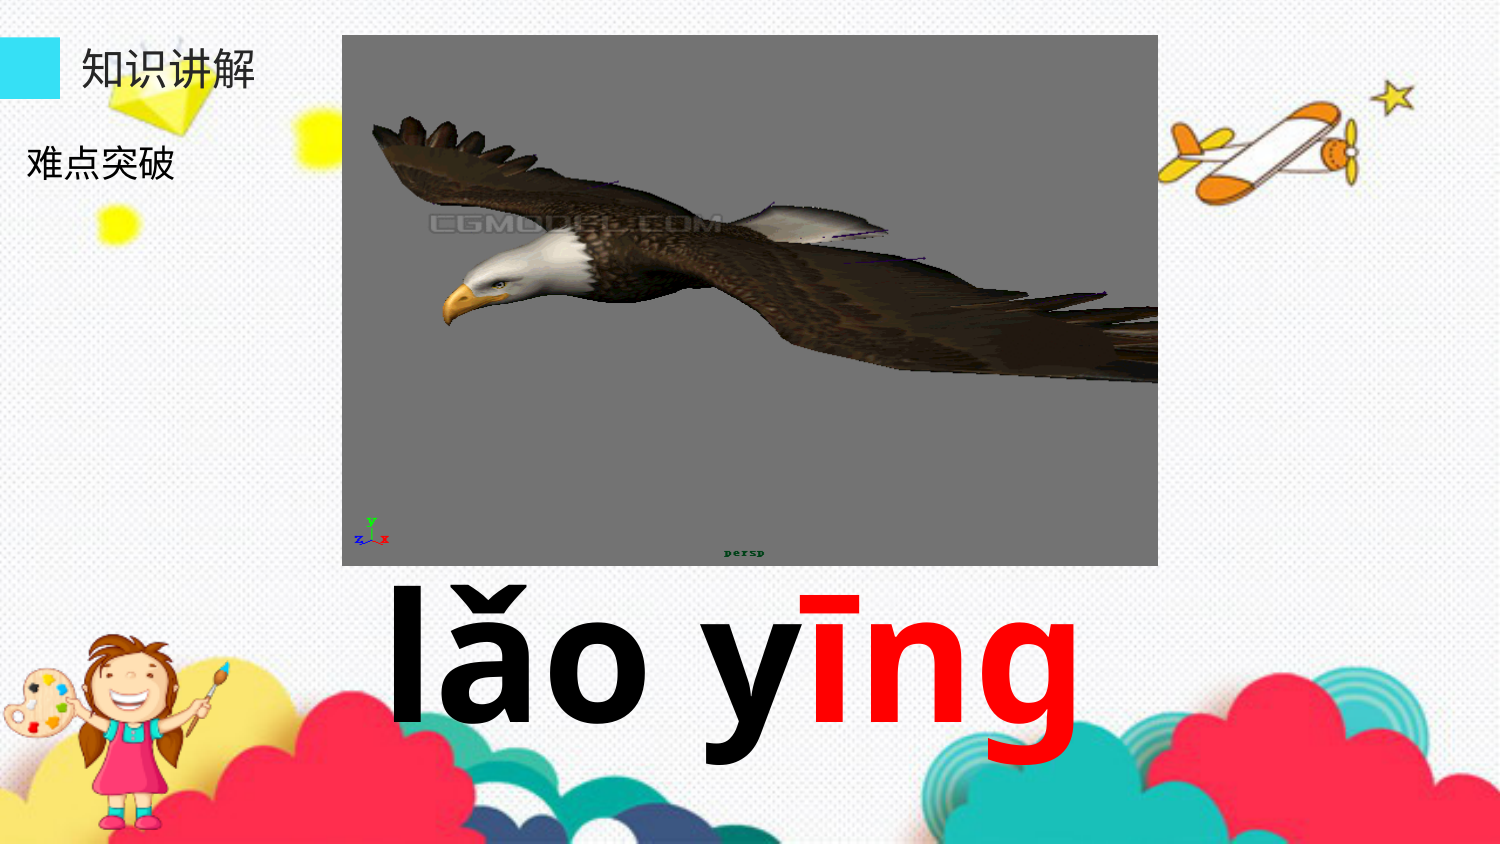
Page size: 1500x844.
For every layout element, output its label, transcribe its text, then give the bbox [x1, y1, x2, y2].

picture [0, 0, 1500, 844]
text_box 知识讲解 [69, 35, 298, 100]
text_box [0, 36, 61, 100]
text_box lǎo yīnɡ [368, 566, 1132, 765]
text_box 难点突破 [14, 111, 221, 191]
